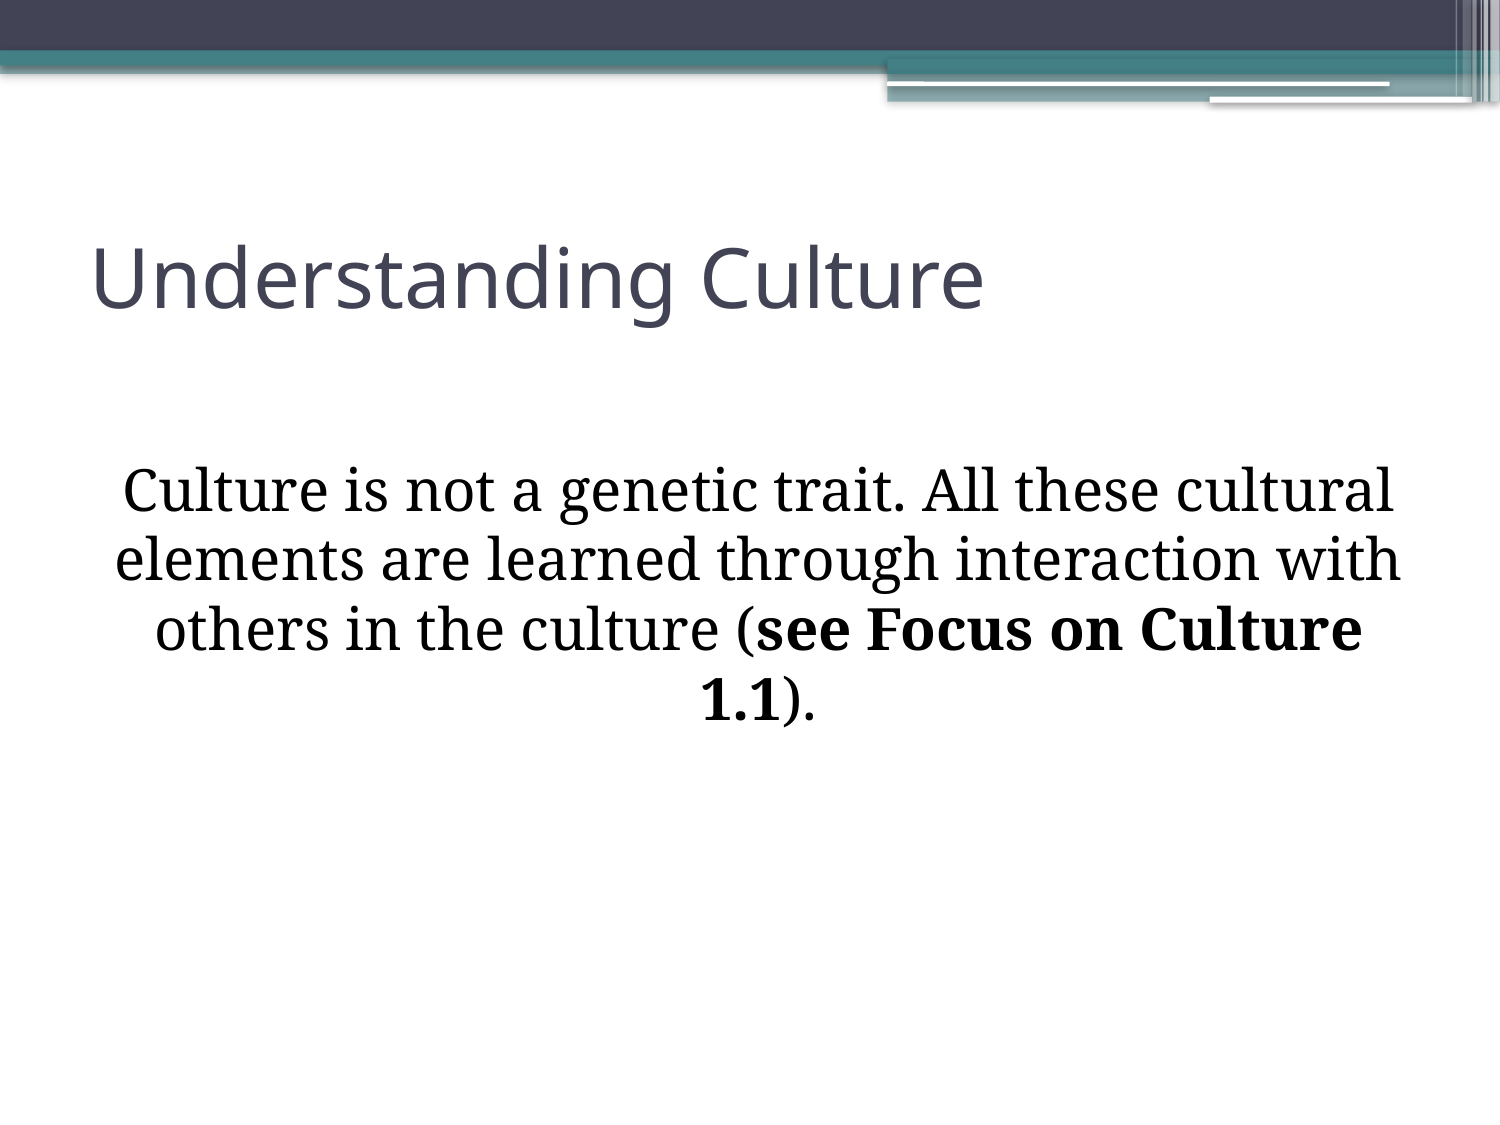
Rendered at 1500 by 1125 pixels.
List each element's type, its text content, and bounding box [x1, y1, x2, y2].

title Understanding Culture [75, 187, 1425, 363]
list Culture is not a genetic trait. All these cultural elements are learned through interaction with others in the culture (see Focus on Culture 1.1). [75, 368, 1425, 1079]
